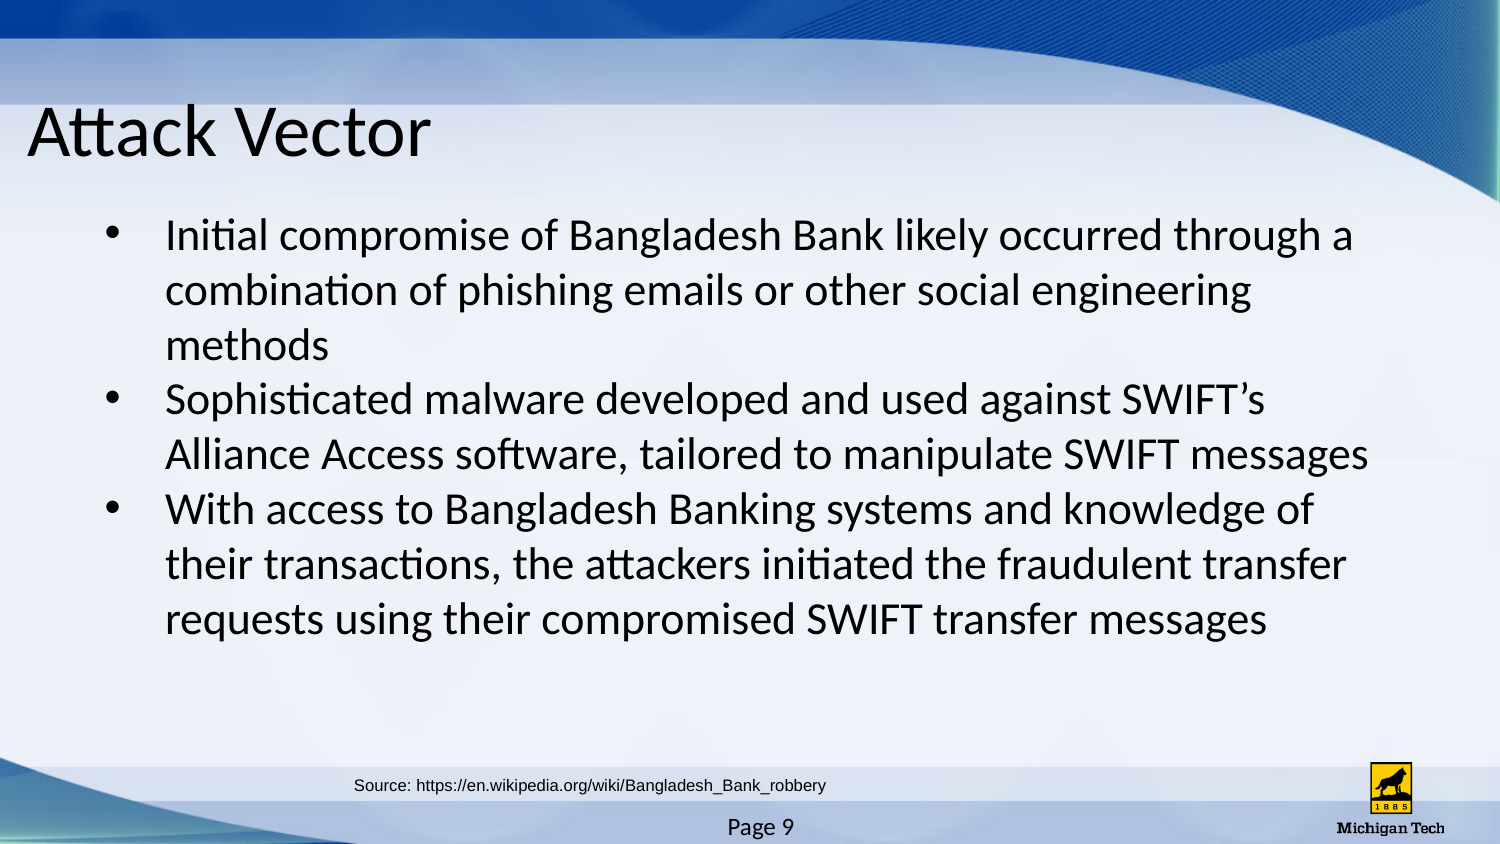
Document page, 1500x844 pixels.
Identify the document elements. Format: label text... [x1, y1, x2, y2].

text_box Source: https://en.wikipedia.org/wiki/Bangladesh_Bank_robbery [339, 767, 1199, 802]
list Initial compromise of Bangladesh Bank likely occurred through a combination of phishing emails or other social engineering methods Sophisticated malware developed and used against SWIFT’s Alliance Access software, tailored to manipulate SWIFT messages With access to Bangladesh Banking systems and knowledge of their transactions, the attackers initiated the fraudulent transfer requests using their compromised SWIFT transfer messages [75, 196, 1425, 797]
title Attack Vector [12, 56, 1263, 197]
picture [0, 0, 1500, 844]
